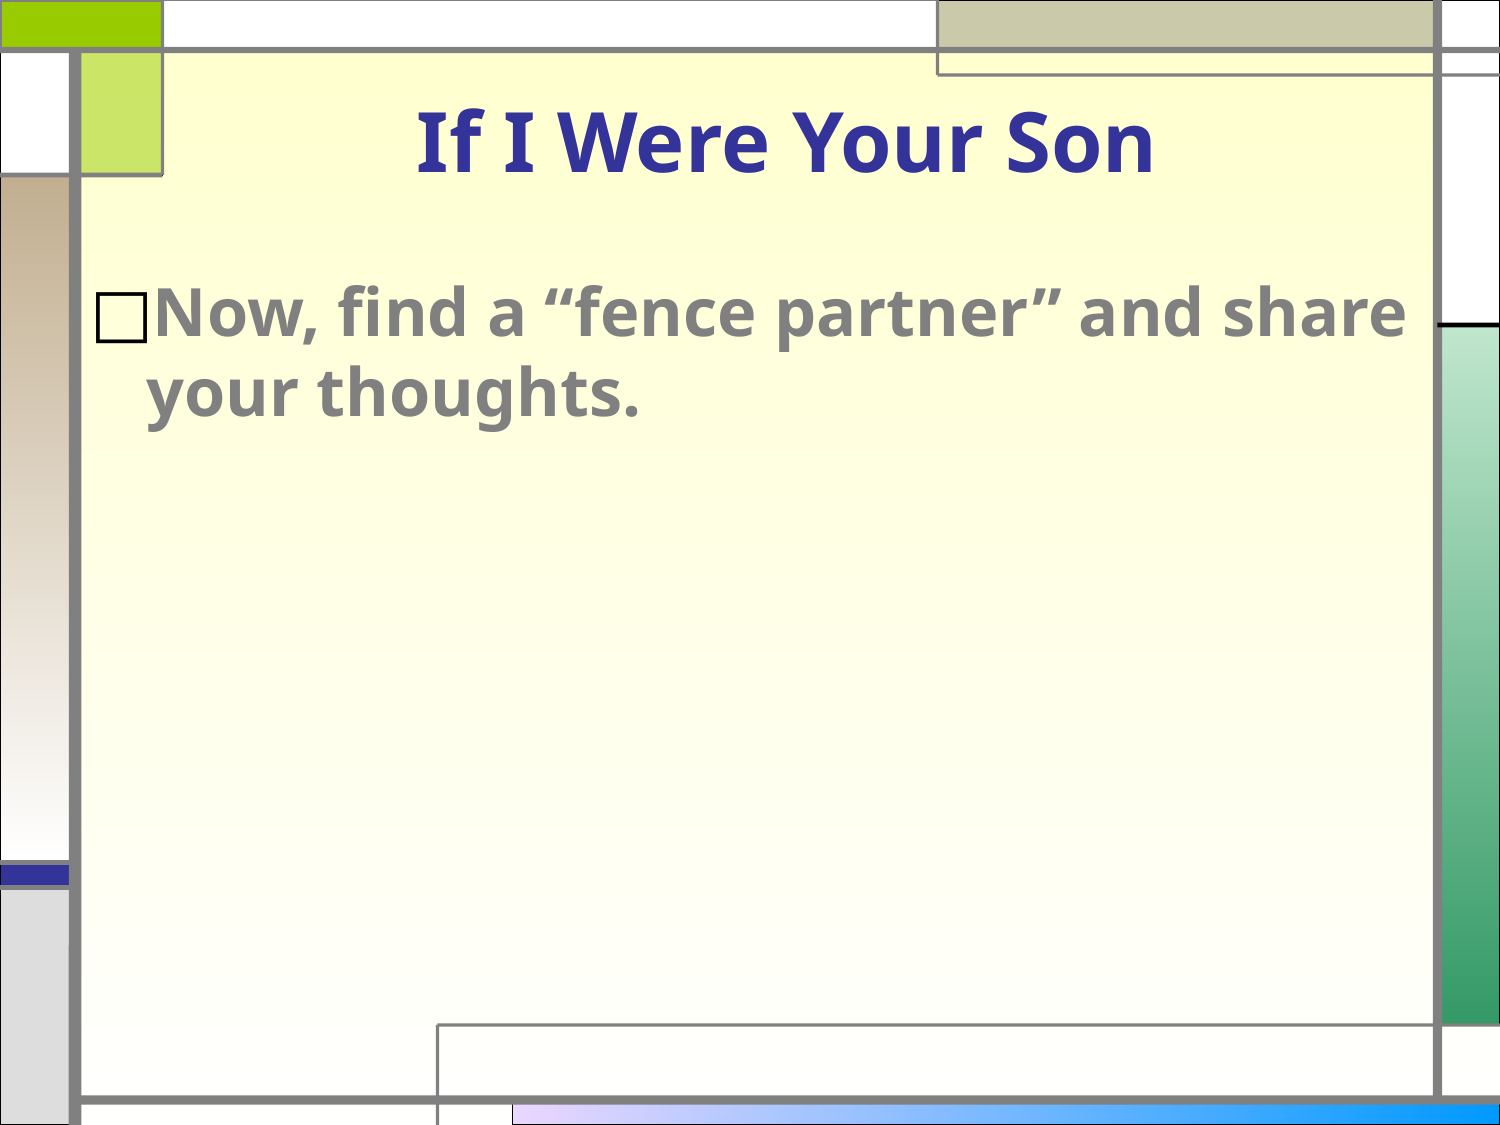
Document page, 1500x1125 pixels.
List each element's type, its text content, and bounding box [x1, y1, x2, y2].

list Now, find a “fence partner” and share your thoughts. [74, 262, 1426, 1006]
title If I Were Your Son [149, 44, 1426, 233]
